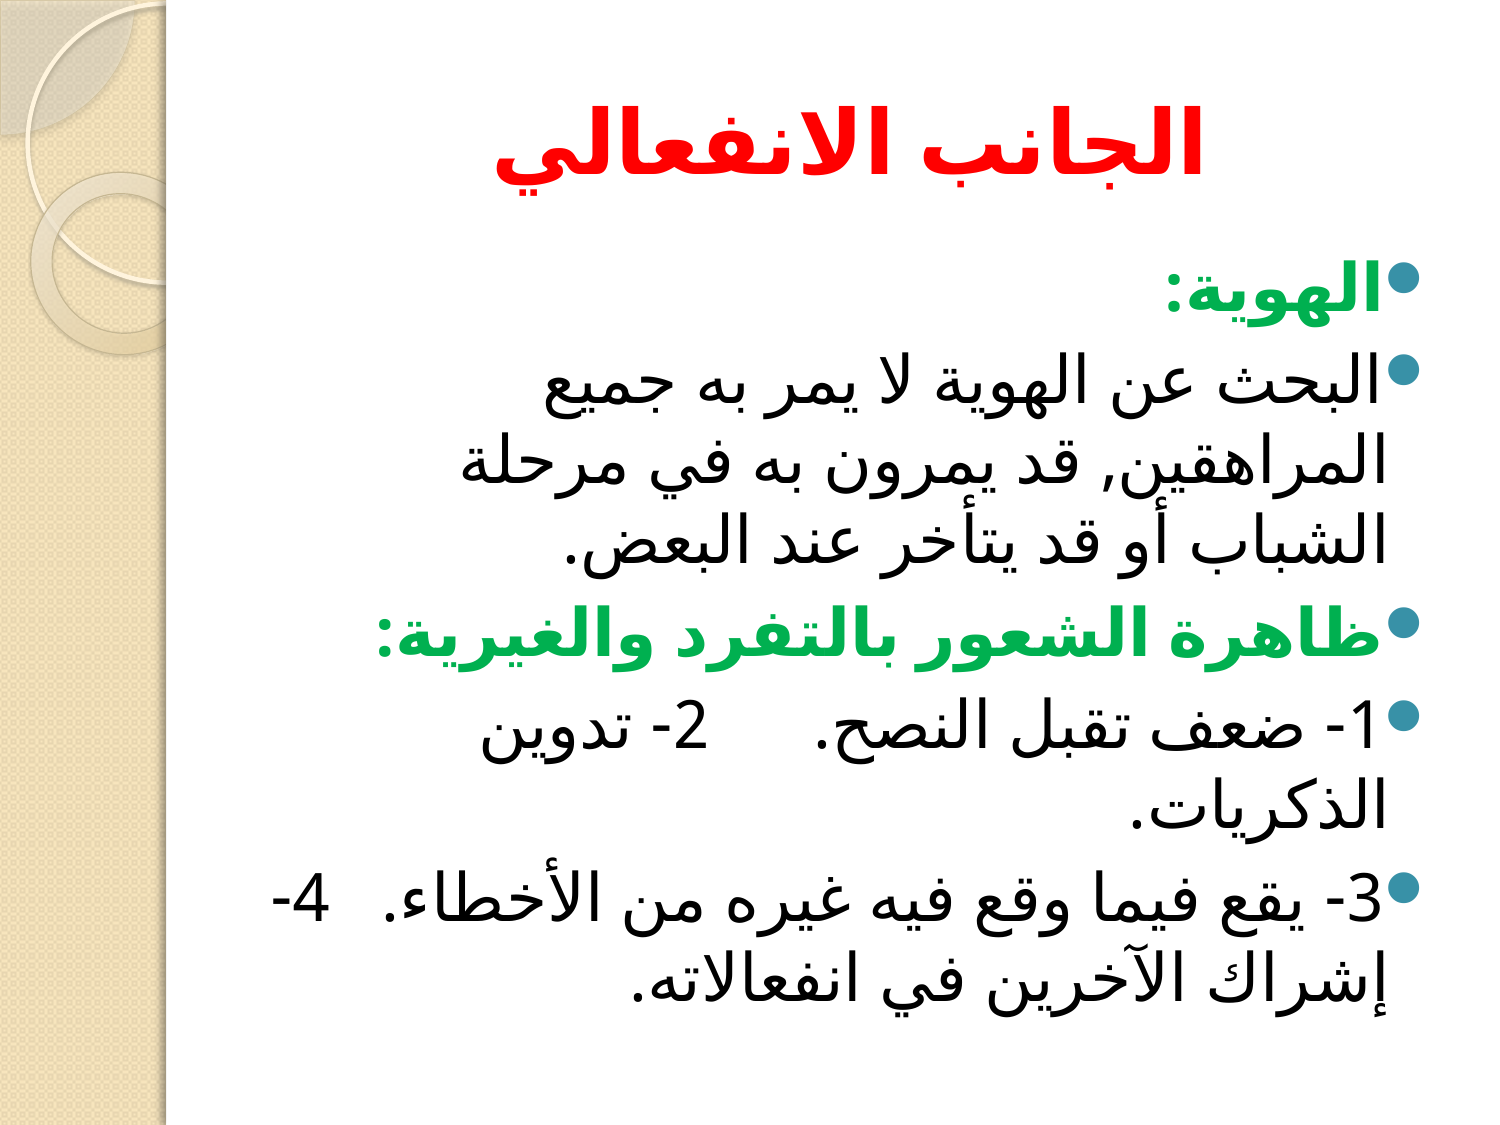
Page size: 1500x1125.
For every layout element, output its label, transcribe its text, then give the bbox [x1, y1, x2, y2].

title الجانب الانفعالي [235, 45, 1466, 233]
list الهوية: البحث عن الهوية لا يمر به جميع المراهقين, قد يمرون به في مرحلة الشباب أو قد يتأخر عند البعض. ظاهرة الشعور بالتفرد والغيرية: 1- ضعف تقبل النصح. 2- تدوين الذكريات. 3- يقع فيما وقع فيه غيره من الأخطاء. 4- إشراك الآخرين في انفعالاته. [235, 237, 1466, 1025]
